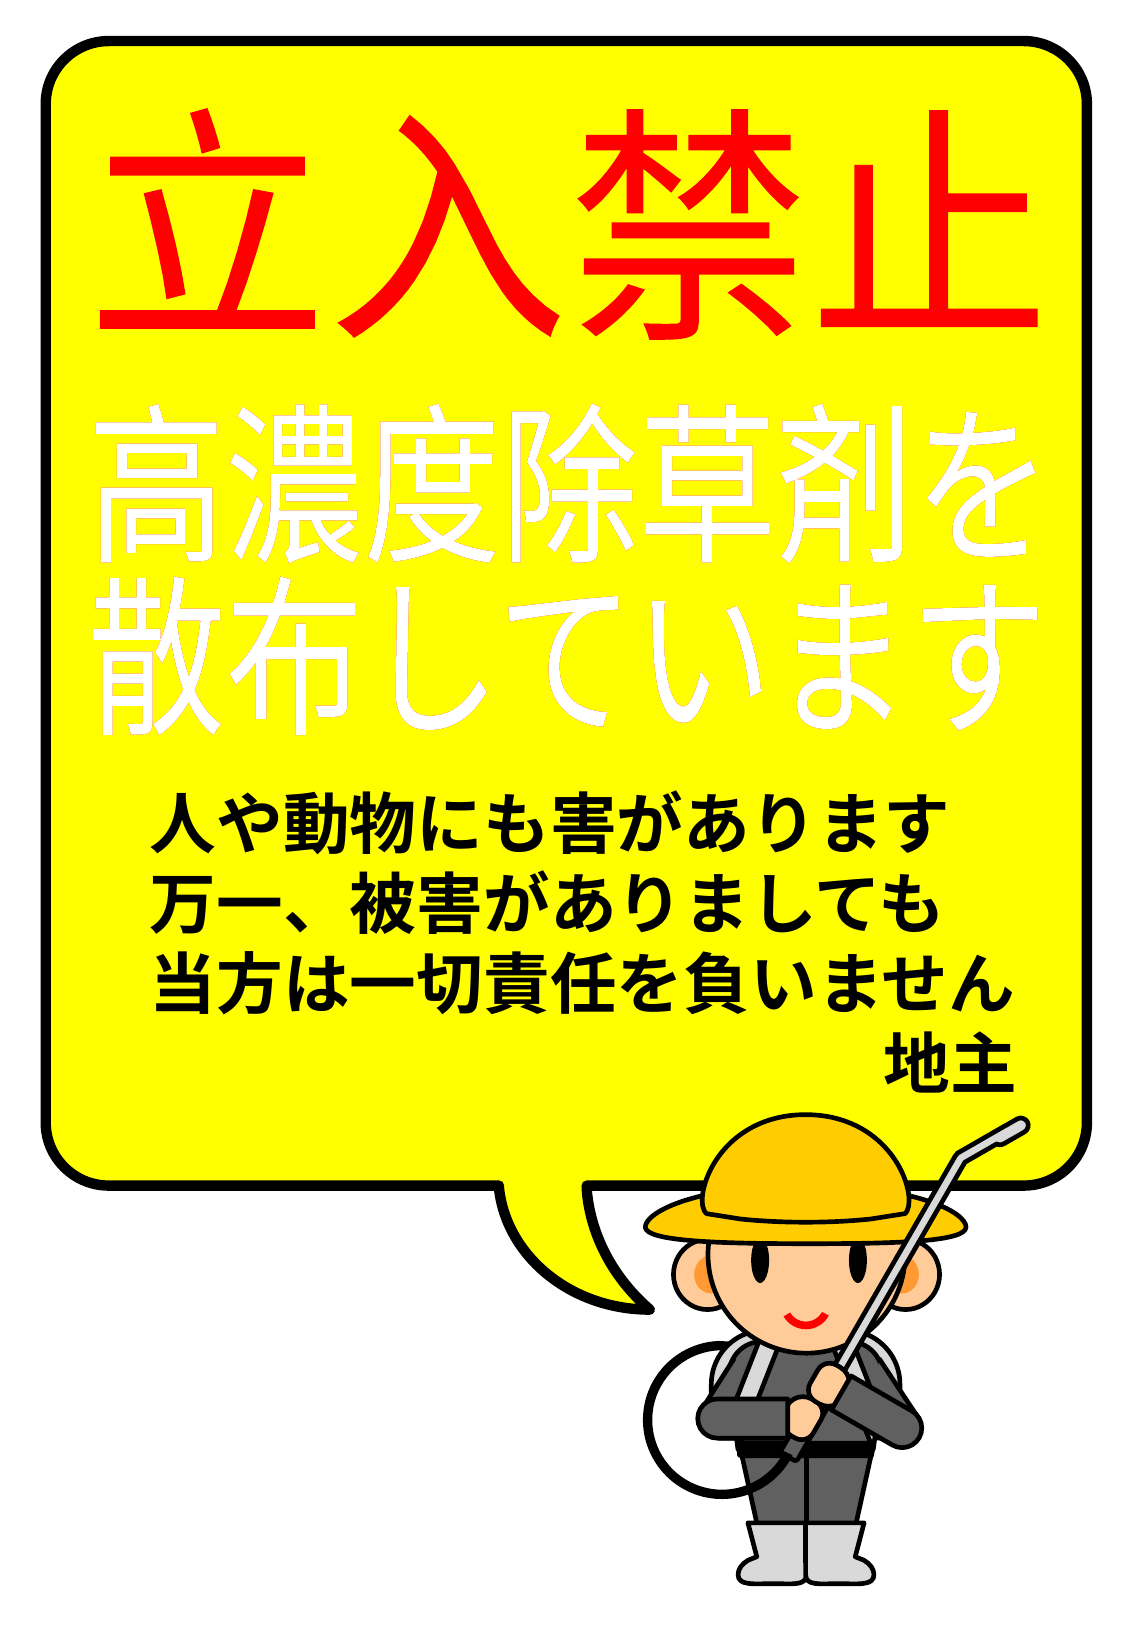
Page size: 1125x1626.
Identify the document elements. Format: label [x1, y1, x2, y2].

text_box [43, 38, 1090, 1312]
text_box [643, 1121, 967, 1585]
text_box [92, 107, 1039, 1113]
